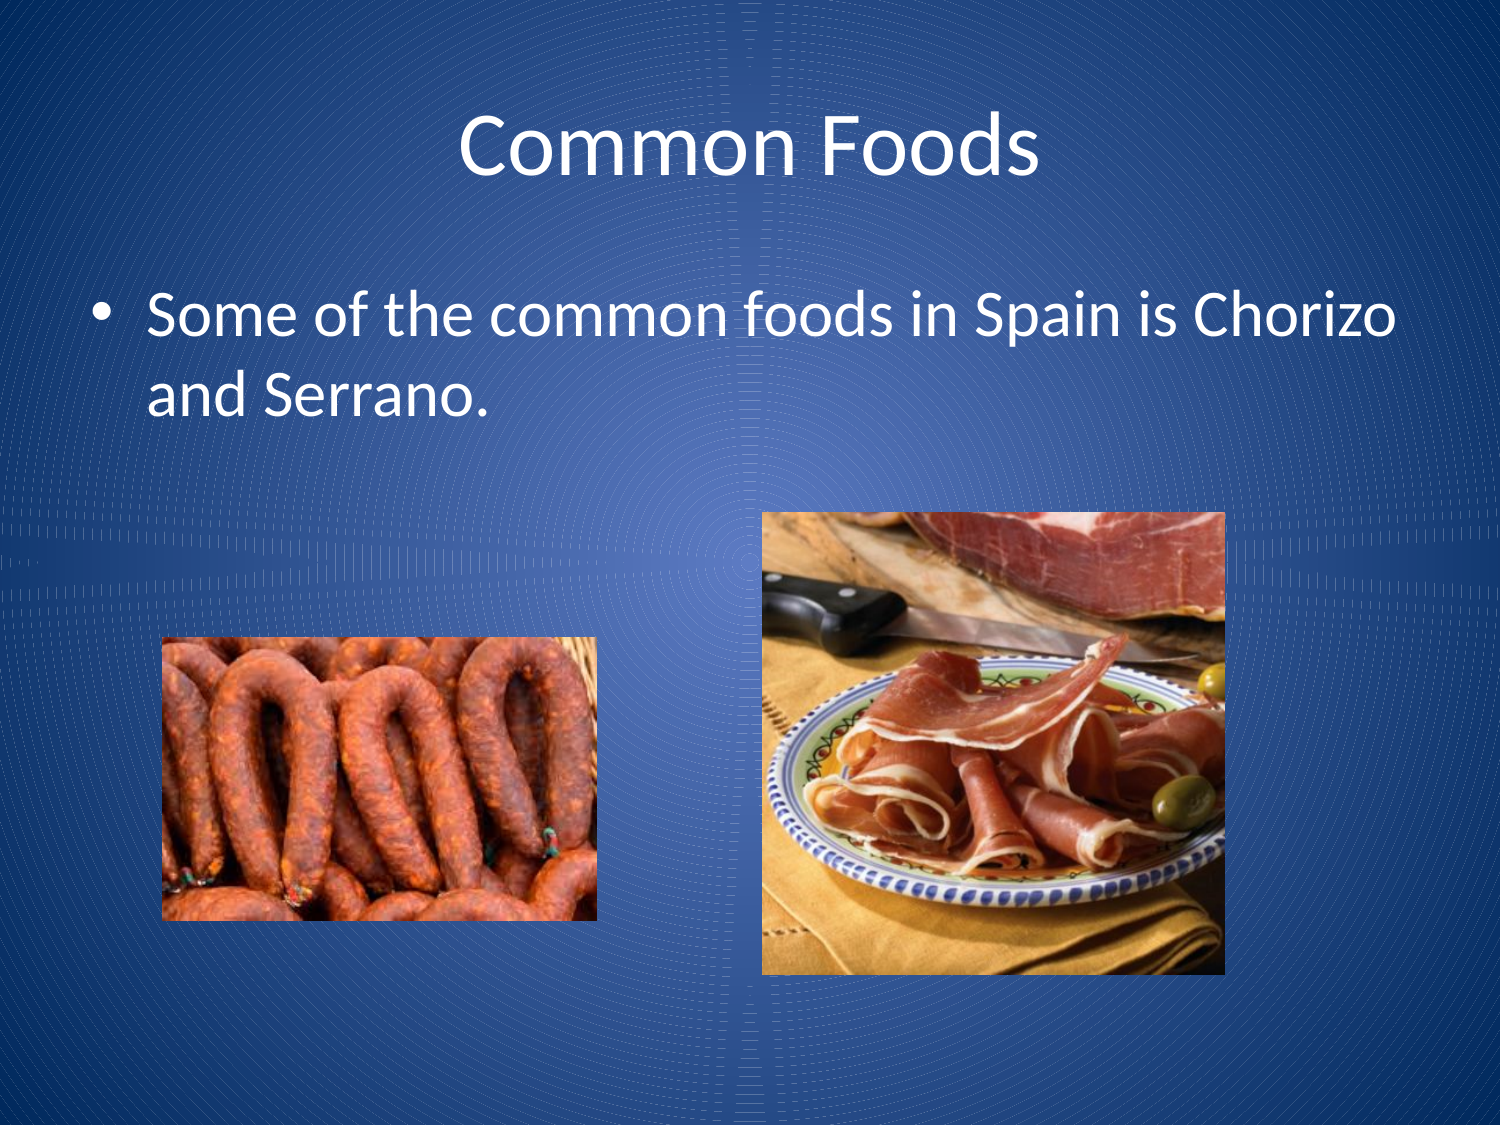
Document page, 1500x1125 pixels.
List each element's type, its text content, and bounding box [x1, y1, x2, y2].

picture [162, 637, 598, 921]
list Some of the common foods in Spain is Chorizo and Serrano. [75, 262, 1425, 1005]
title Common Foods [75, 45, 1425, 233]
picture [762, 512, 1226, 976]
